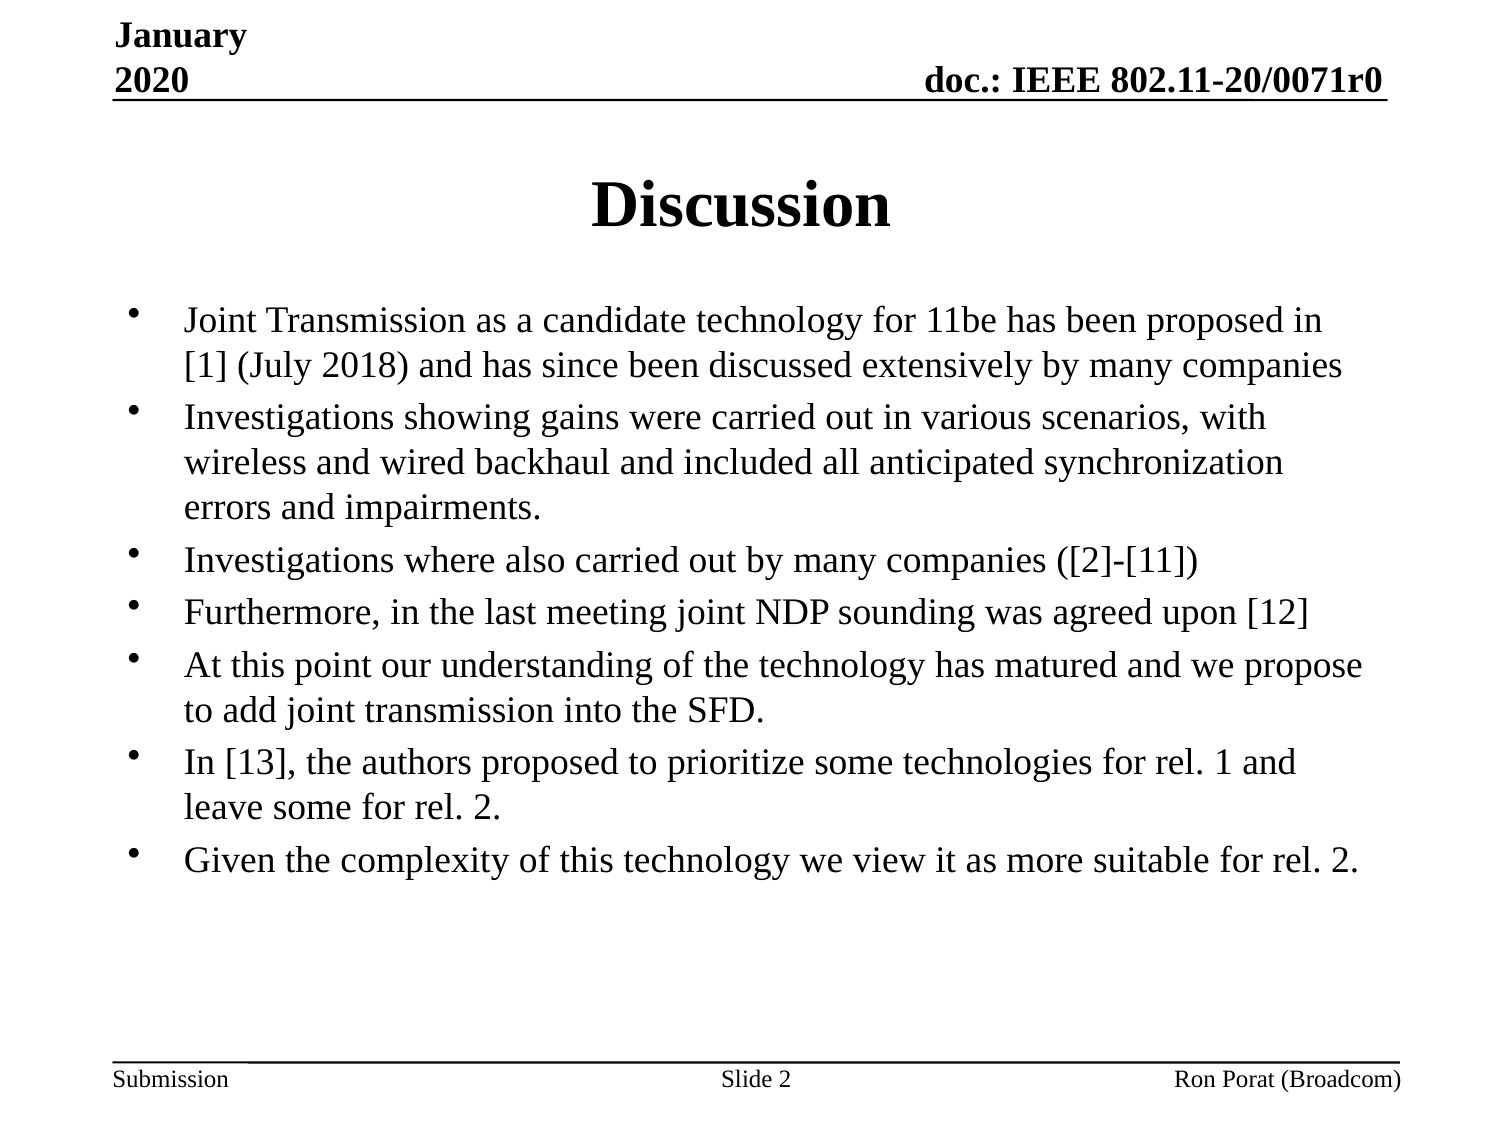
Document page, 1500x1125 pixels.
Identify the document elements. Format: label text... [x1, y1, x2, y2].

footer Ron Porat (Broadcom) [1170, 1061, 1402, 1093]
slide_number Slide 2 [712, 1061, 800, 1093]
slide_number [114, 54, 270, 101]
title Discussion [112, 112, 1388, 287]
list Joint Transmission as a candidate technology for 11be has been proposed in [1] (July 2018) and has since been discussed extensively by many companies Investigations showing gains were carried out in various scenarios, with wireless and wired backhaul and included all anticipated synchronization errors and impairments. Investigations where also carried out by many companies ([2]-[11]) Furthermore, in the last meeting joint NDP sounding was agreed upon [12] At this point our understanding of the technology has matured and we propose to add joint transmission into the SFD. In [13], the authors proposed to prioritize some technologies for rel. 1 and leave some for rel. 2. Given the complexity of this technology we view it as more suitable for rel. 2. [112, 287, 1388, 963]
